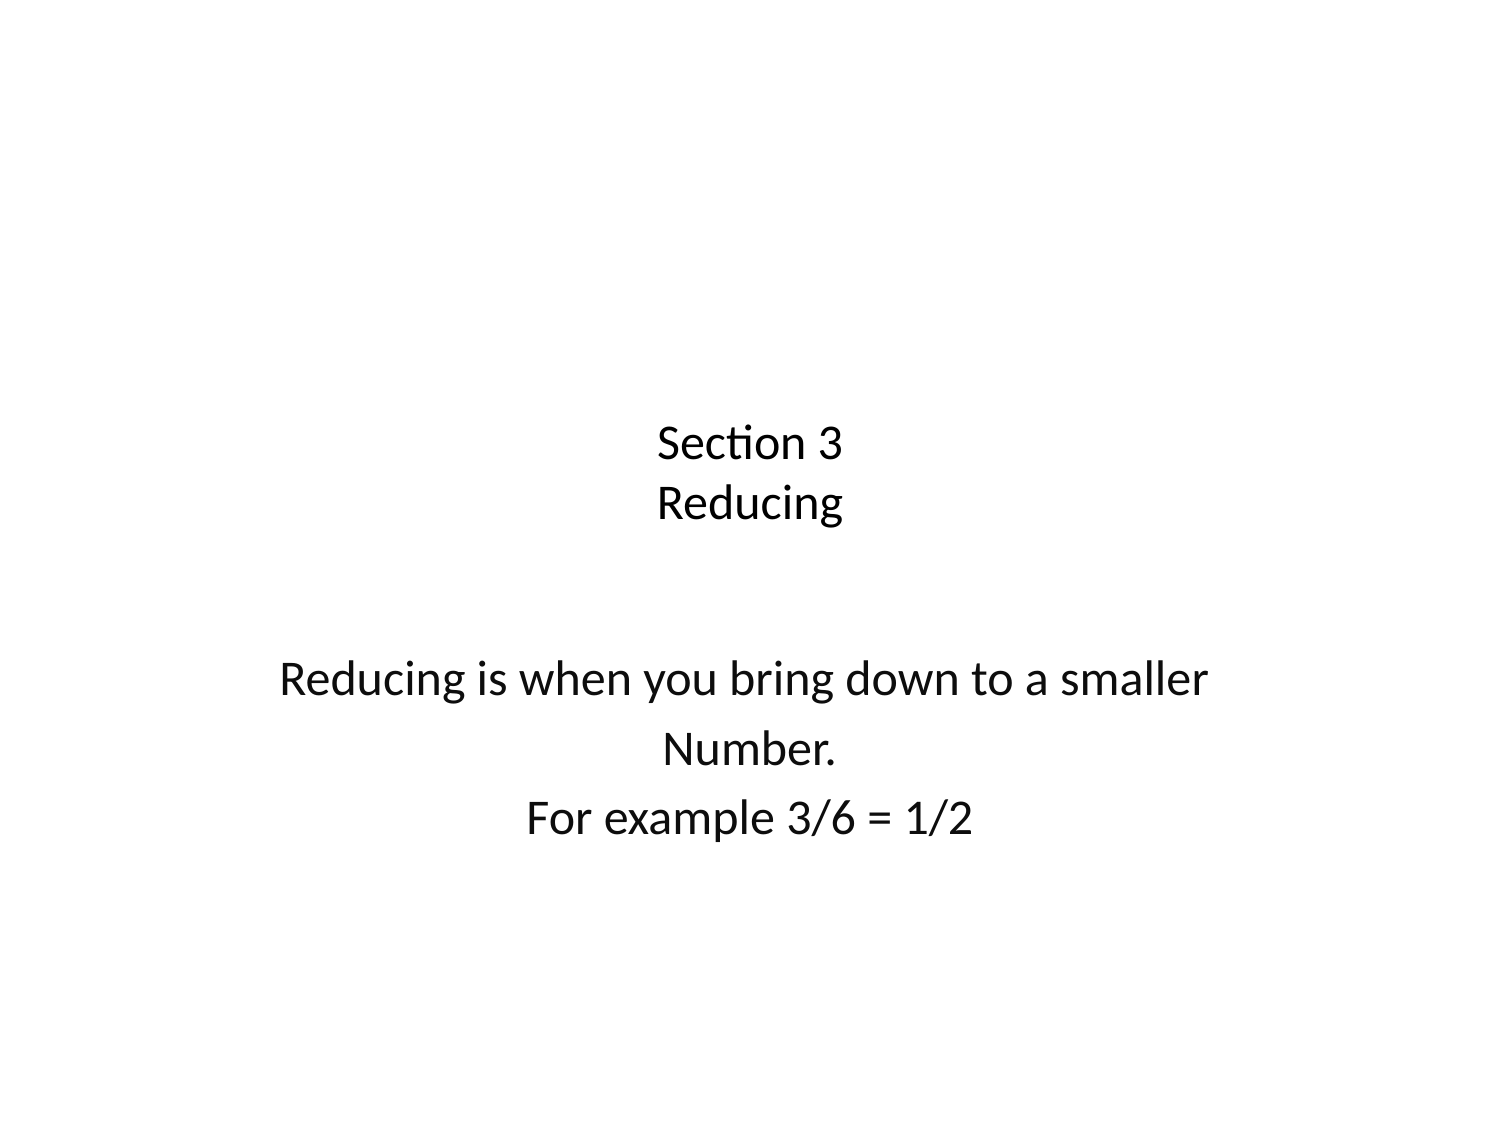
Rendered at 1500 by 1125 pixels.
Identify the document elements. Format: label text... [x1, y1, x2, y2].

subtitle Reducing is when you bring down to a smaller Number. For example 3/6 = 1/2 [225, 637, 1275, 925]
title Section 3 Reducing [112, 349, 1388, 591]
